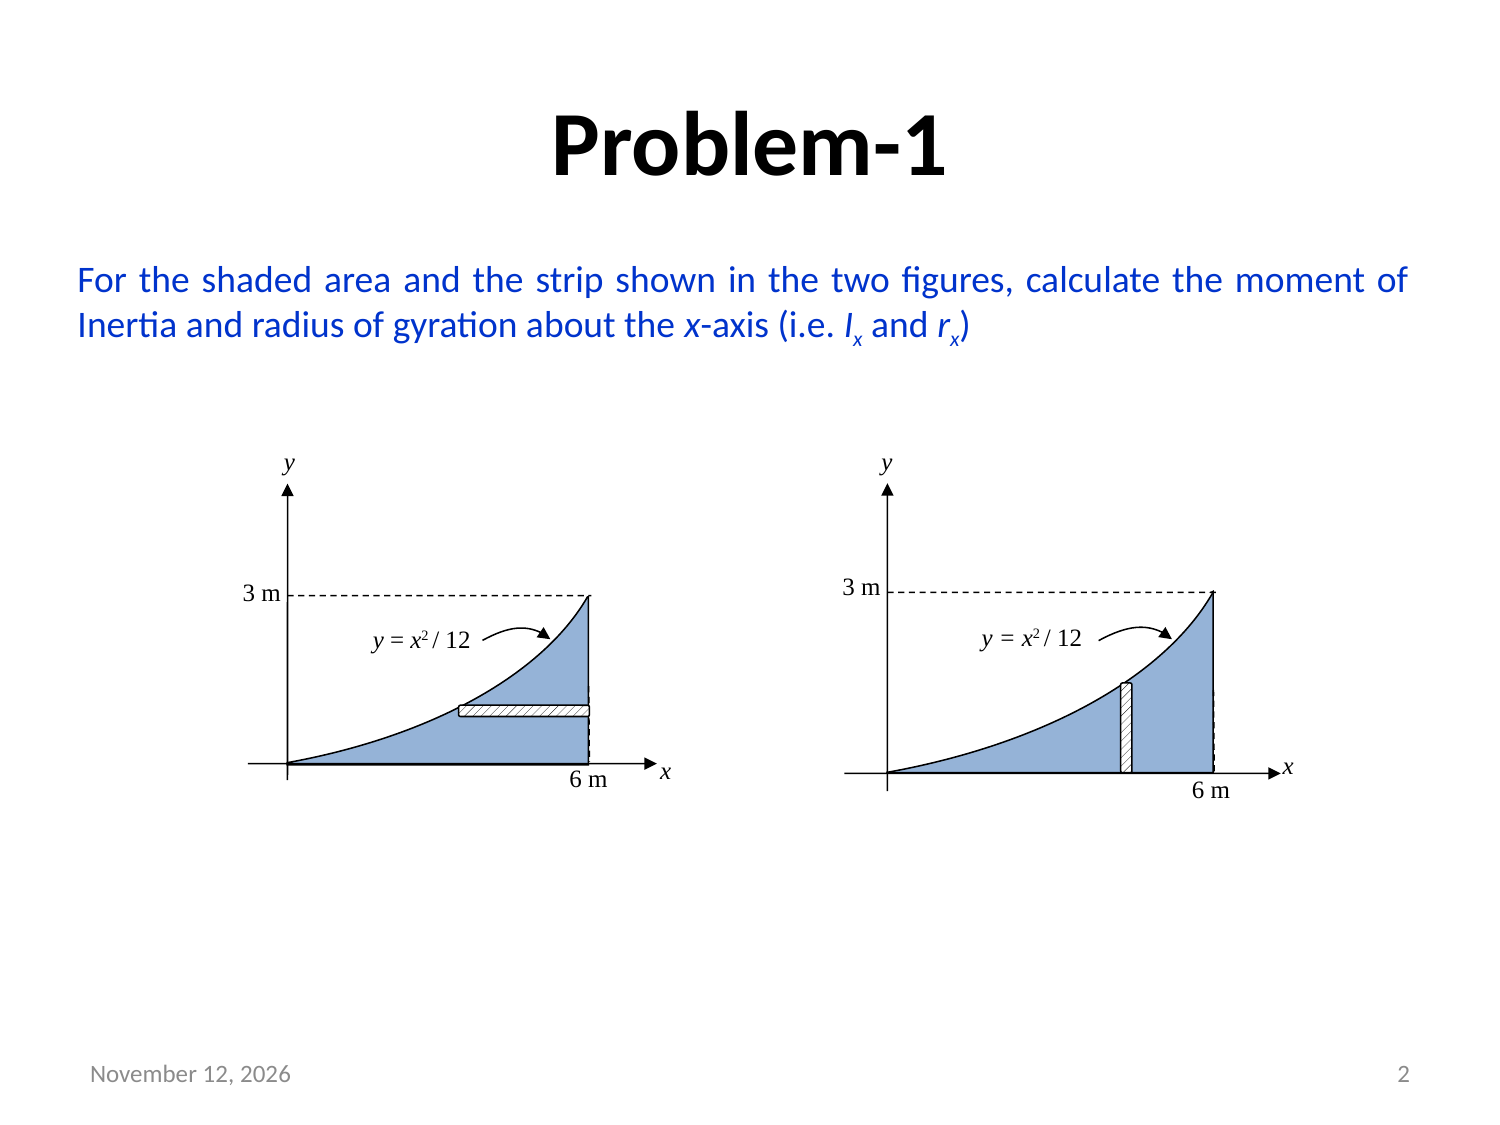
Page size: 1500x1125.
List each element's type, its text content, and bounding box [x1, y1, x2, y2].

title Problem-1 [75, 45, 1425, 233]
text_box For the shaded area and the strip shown in the two figures, calculate the moment of Inertia and radius of gyration about the x-axis (i.e. Ix and rx) [62, 247, 1425, 359]
slide_number 2 [1074, 1042, 1425, 1103]
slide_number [75, 1042, 425, 1103]
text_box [724, 437, 1326, 813]
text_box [137, 437, 705, 801]
